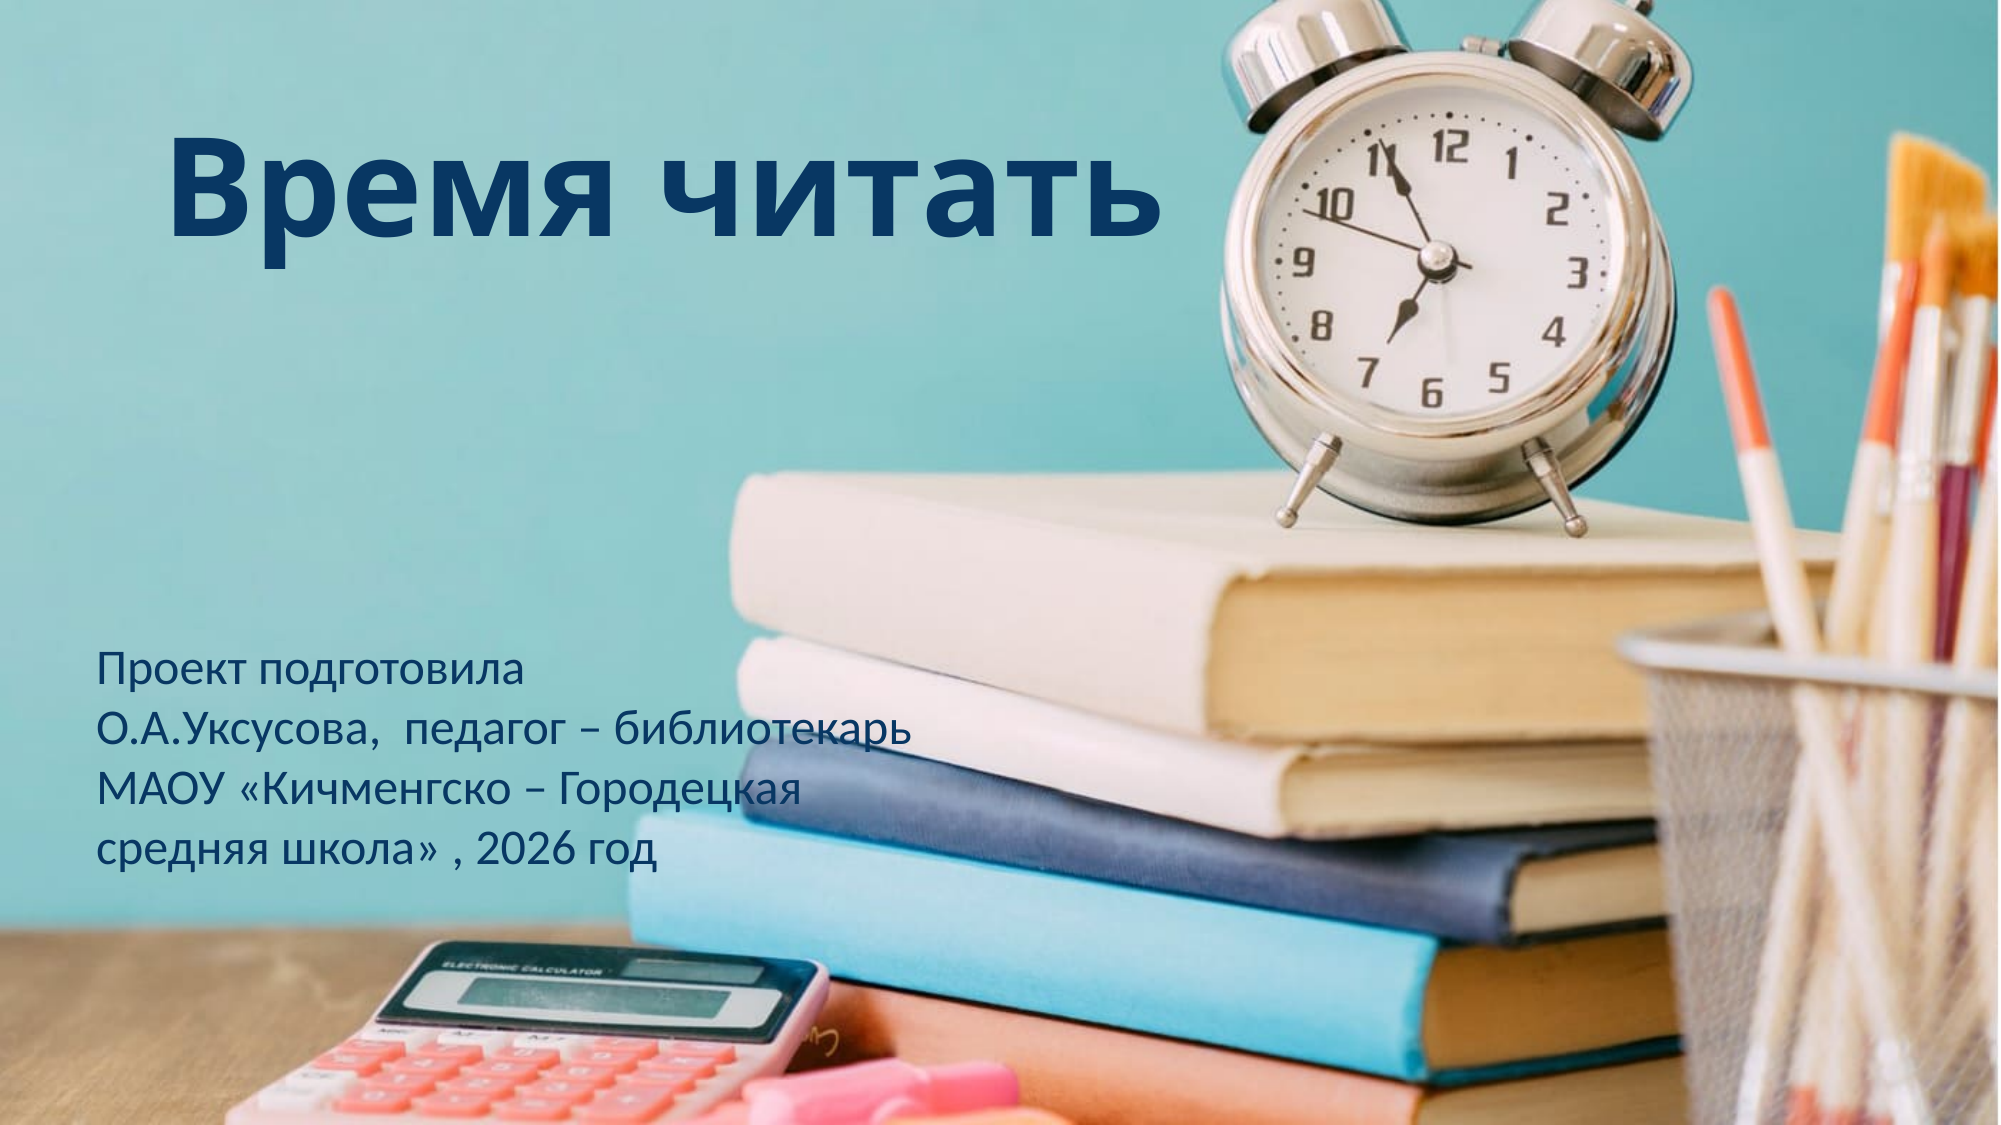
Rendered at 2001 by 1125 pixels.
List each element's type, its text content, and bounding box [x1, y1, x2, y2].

title Время читать [118, 78, 1209, 274]
text_box Проект подготовила О.А.Уксусова, педагог – библиотекарь МАОУ «Кичменгско – Городецкая средняя школа» , 2026 год [81, 627, 935, 942]
picture [0, 0, 2001, 1125]
